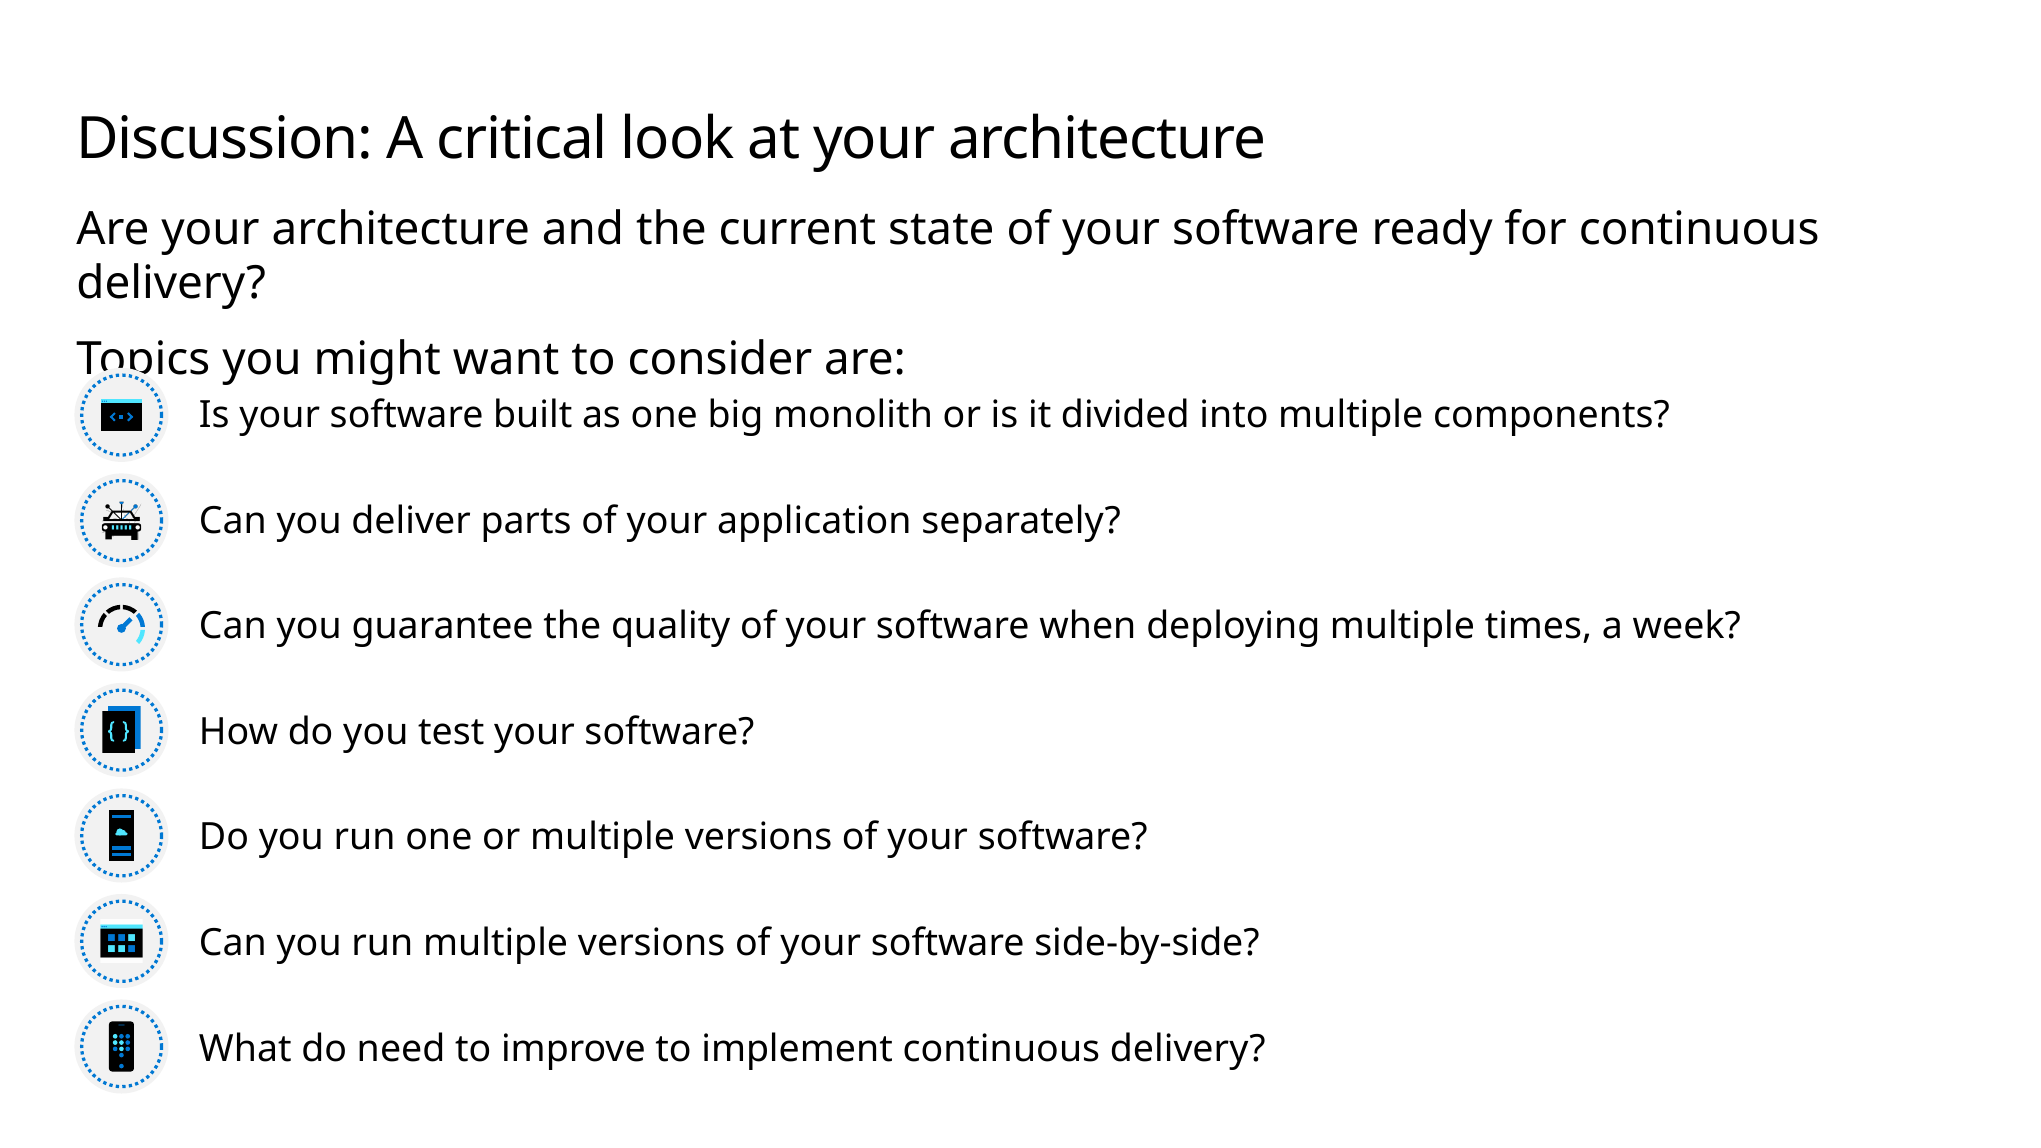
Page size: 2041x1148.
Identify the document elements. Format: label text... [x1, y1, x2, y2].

picture [73, 576, 169, 672]
picture [73, 893, 169, 989]
picture [73, 682, 169, 778]
text_box Are your architecture and the current state of your software ready for continuous delivery? Topics you might want to consider are: [76, 198, 1977, 384]
text_box Can you deliver parts of your application separately? [198, 495, 1326, 542]
picture [73, 998, 169, 1094]
text_box Can you guarantee the quality of your software when deploying multiple times, a week? [198, 601, 1937, 647]
picture [73, 367, 169, 462]
text_box Is your software built as one big monolith or is it divided into multiple components? [198, 390, 1908, 436]
text_box How do you test your software? [198, 707, 1326, 753]
text_box Can you run multiple versions of your software side-by-side? [198, 918, 1326, 964]
picture [73, 472, 169, 568]
title Discussion: A critical look at your architecture [76, 103, 1969, 172]
text_box Do you run one or multiple versions of your software? [198, 812, 1326, 858]
picture [73, 787, 169, 883]
text_box What do need to improve to implement continuous delivery? [198, 1023, 1326, 1069]
